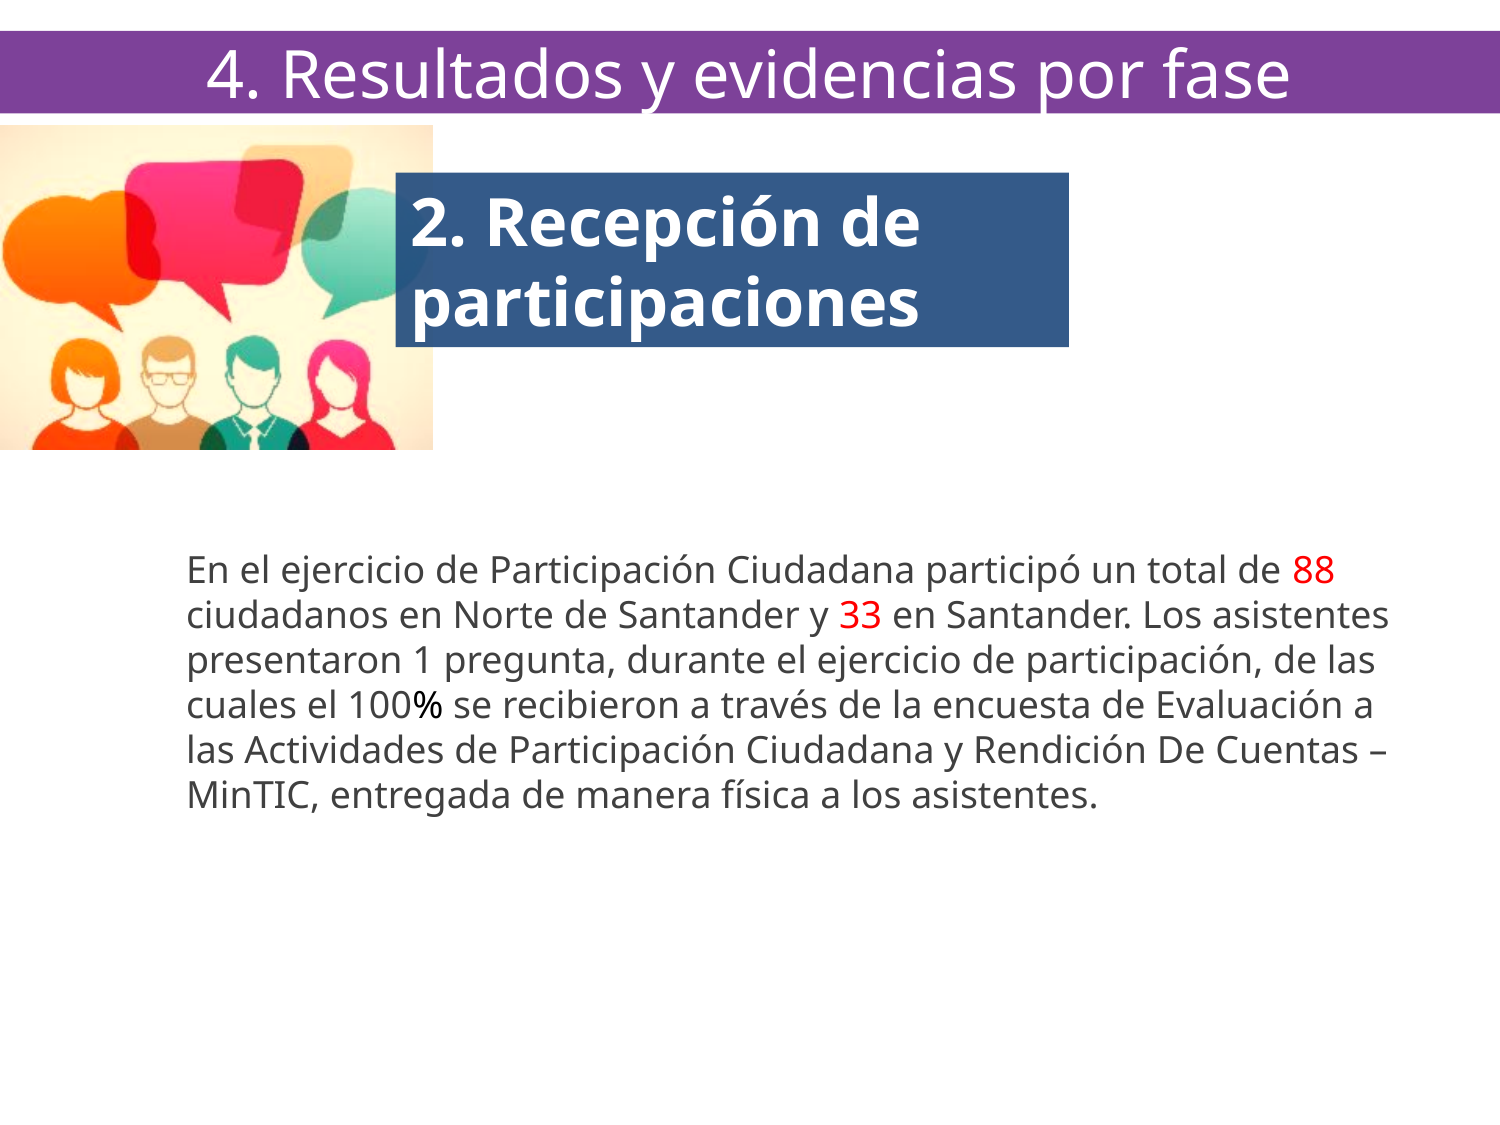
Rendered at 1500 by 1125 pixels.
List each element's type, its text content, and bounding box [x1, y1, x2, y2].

text_box En el ejercicio de Participación Ciudadana participó un total de 88 ciudadanos en Norte de Santander y 33 en Santander. Los asistentes presentaron 1 pregunta, durante el ejercicio de participación, de las cuales el 100% se recibieron a través de la encuesta de Evaluación a las Actividades de Participación Ciudadana y Rendición De Cuentas – MinTIC, entregada de manera física a los asistentes. [171, 538, 1405, 824]
picture [0, 125, 434, 450]
text_box 4. Resultados y evidencias por fase [0, 29, 1500, 116]
text_box 2. Recepción de participaciones [437, 172, 1069, 348]
